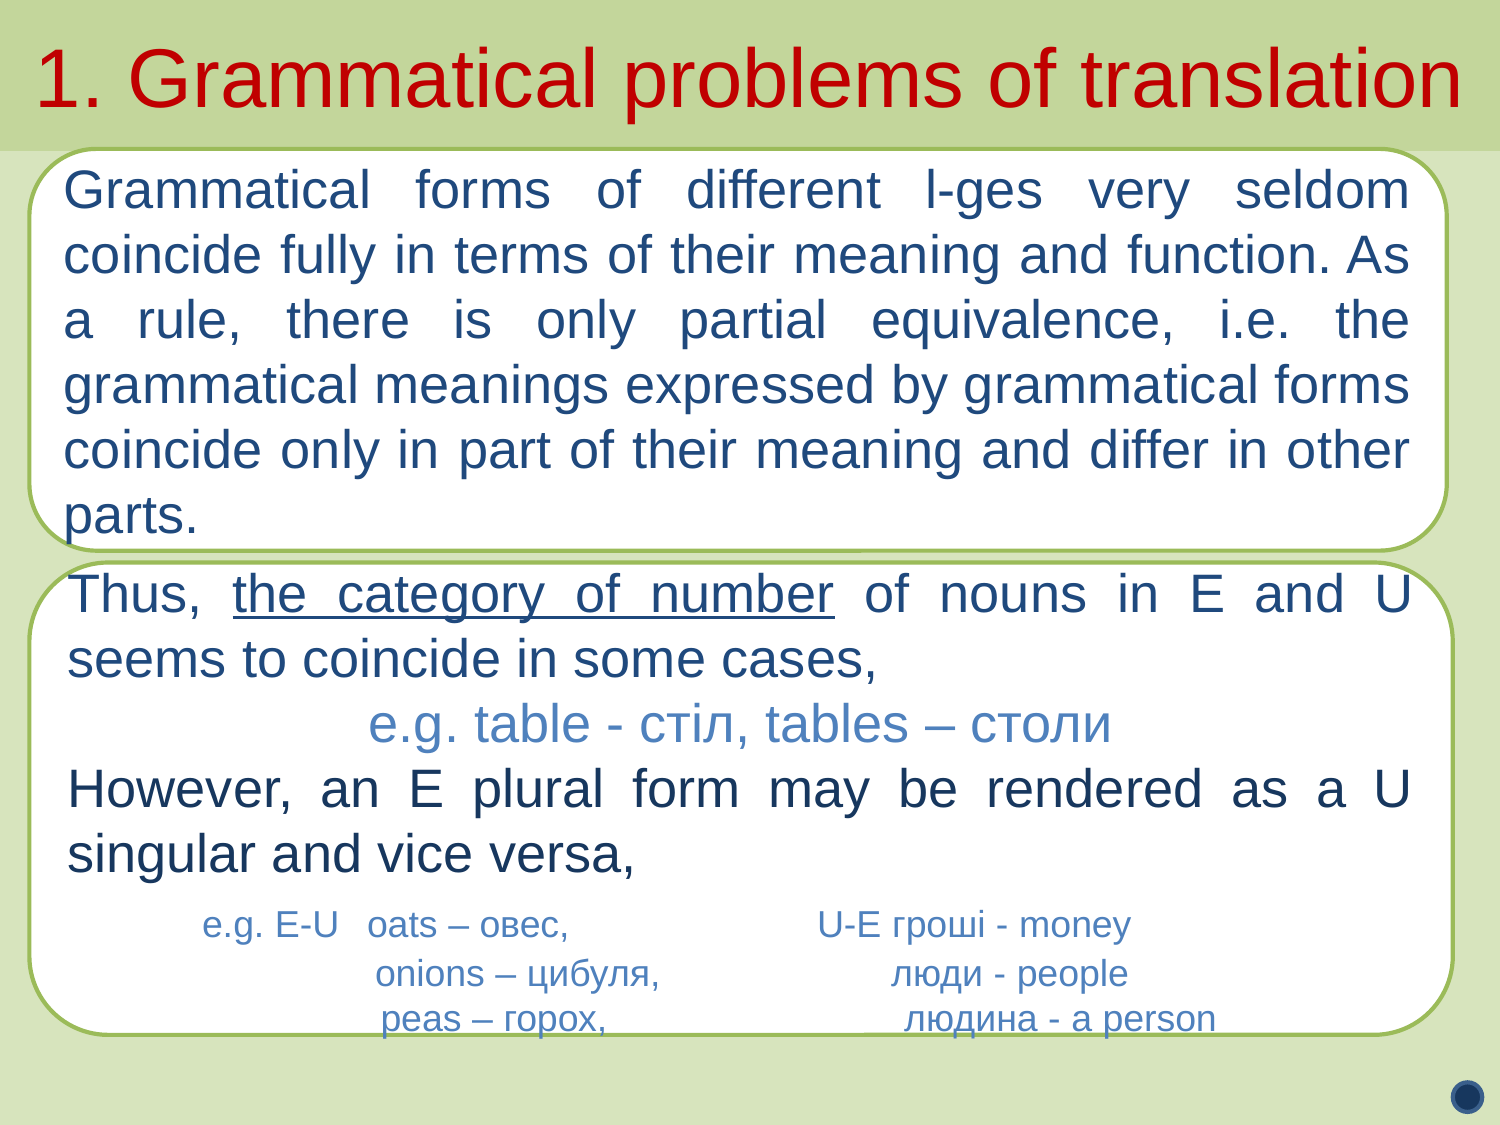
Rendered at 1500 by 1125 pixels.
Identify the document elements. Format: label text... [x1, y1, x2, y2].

text_box Grammatical forms of different l-ges very seldom coincide fully in terms of their meaning and function. As a rule, there is only partial equivalence, i.e. the grammatical meanings expressed by grammatical forms coincide only in part of their meaning and differ in other parts. [27, 146, 1449, 553]
text_box 1. Grammatical problems of translation [0, 0, 1500, 151]
text_box [1450, 1080, 1485, 1115]
text_box Thus, the category of number of nouns in E and U seems to coincide in some cases, e.g. table - стіл, tables – столи However, an E plural form may be rendered as a U singular and vice versa, e.g. E-U oats – овес, U-E гроші - money onions – цибуля, люди - people peas – горох, людина - a person [27, 560, 1455, 1037]
